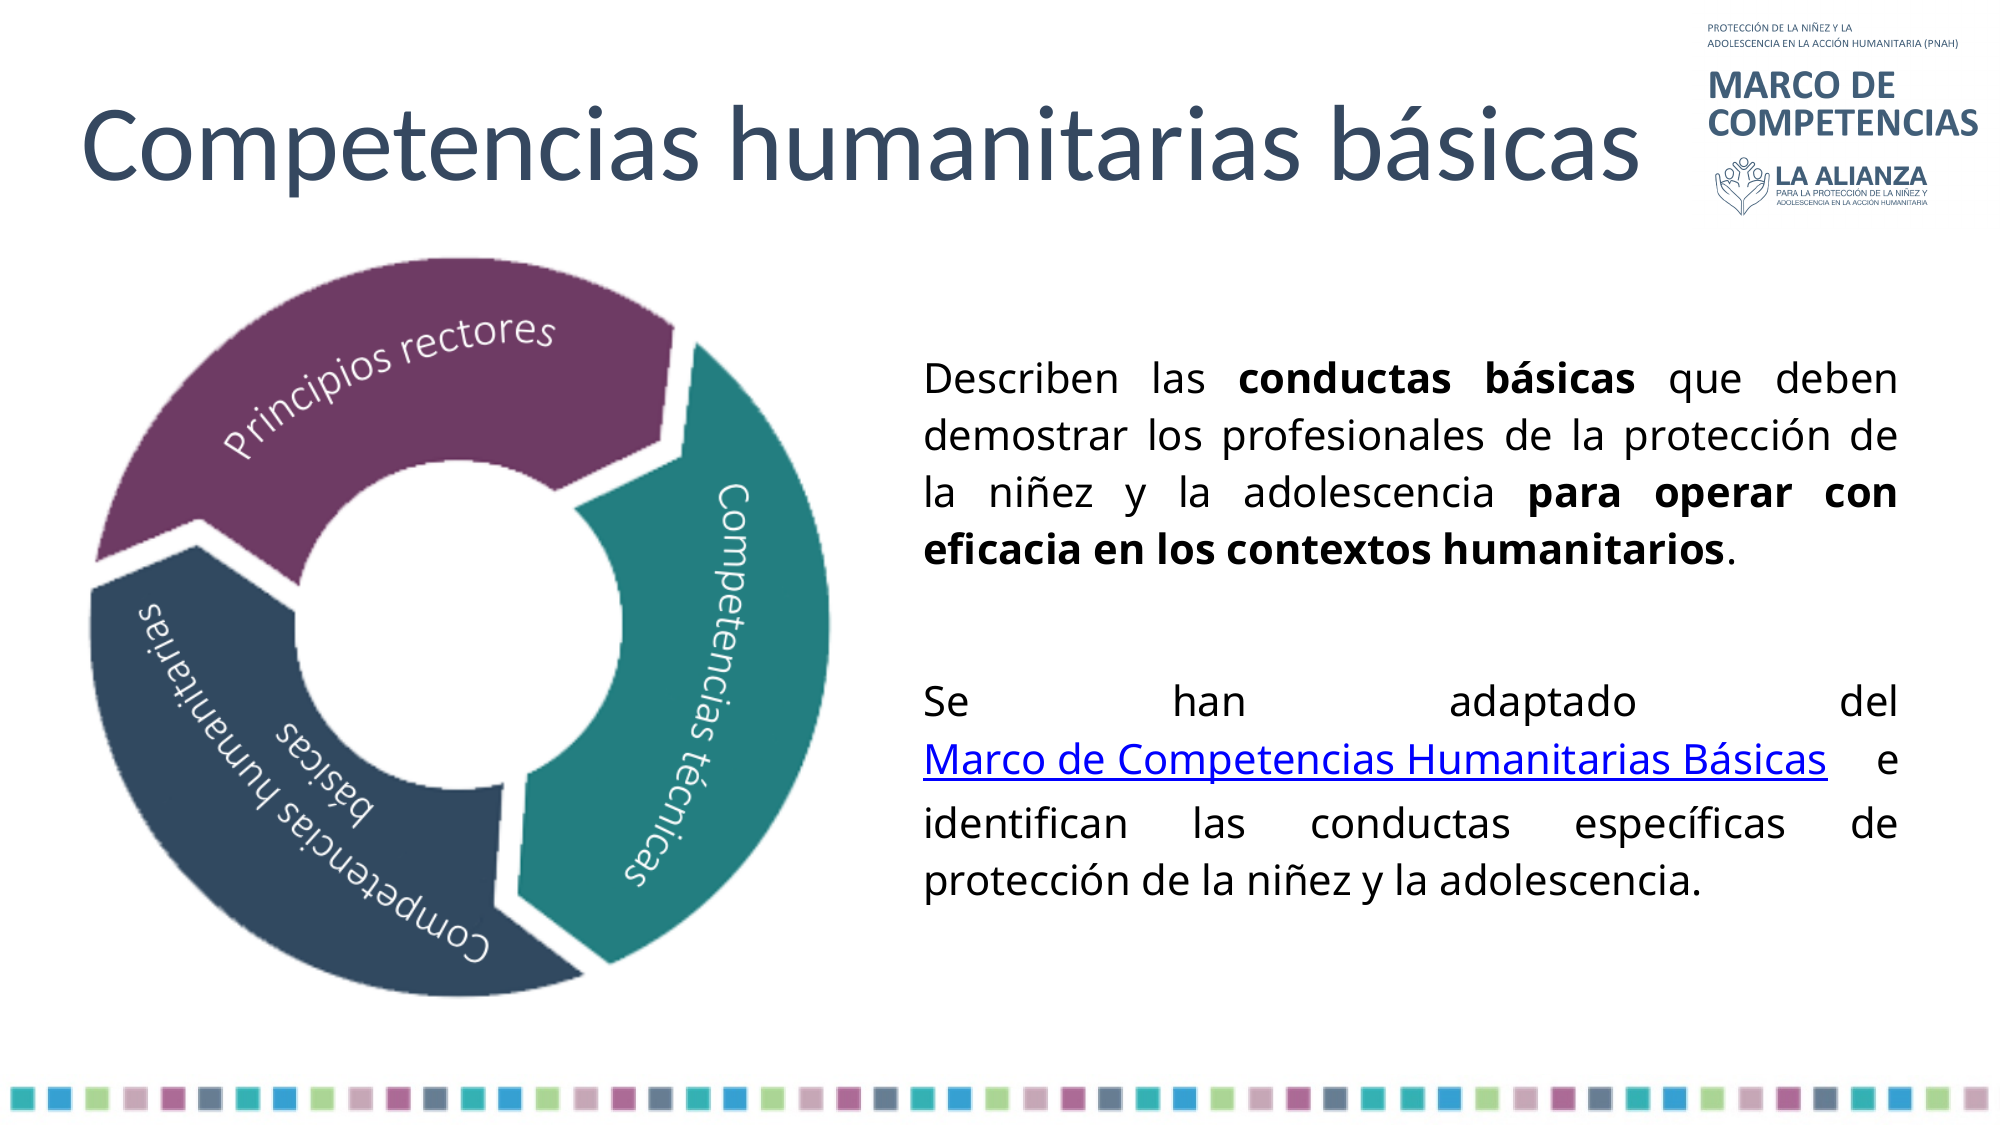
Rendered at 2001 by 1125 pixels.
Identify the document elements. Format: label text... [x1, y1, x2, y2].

picture [0, 1074, 2000, 1125]
picture [68, 253, 862, 1033]
picture [1691, 0, 2000, 229]
text_box Describen las conductas básicas que deben demostrar los profesionales de la protección de la niñez y la adolescencia para operar con eficacia en los contextos humanitarios. Se han adaptado del Marco de Competencias Humanitarias Básicas e identifican las conductas específicas de protección de la niñez y la adolescencia. [908, 337, 1915, 912]
title Competencias humanitarias básicas [0, 67, 1686, 212]
